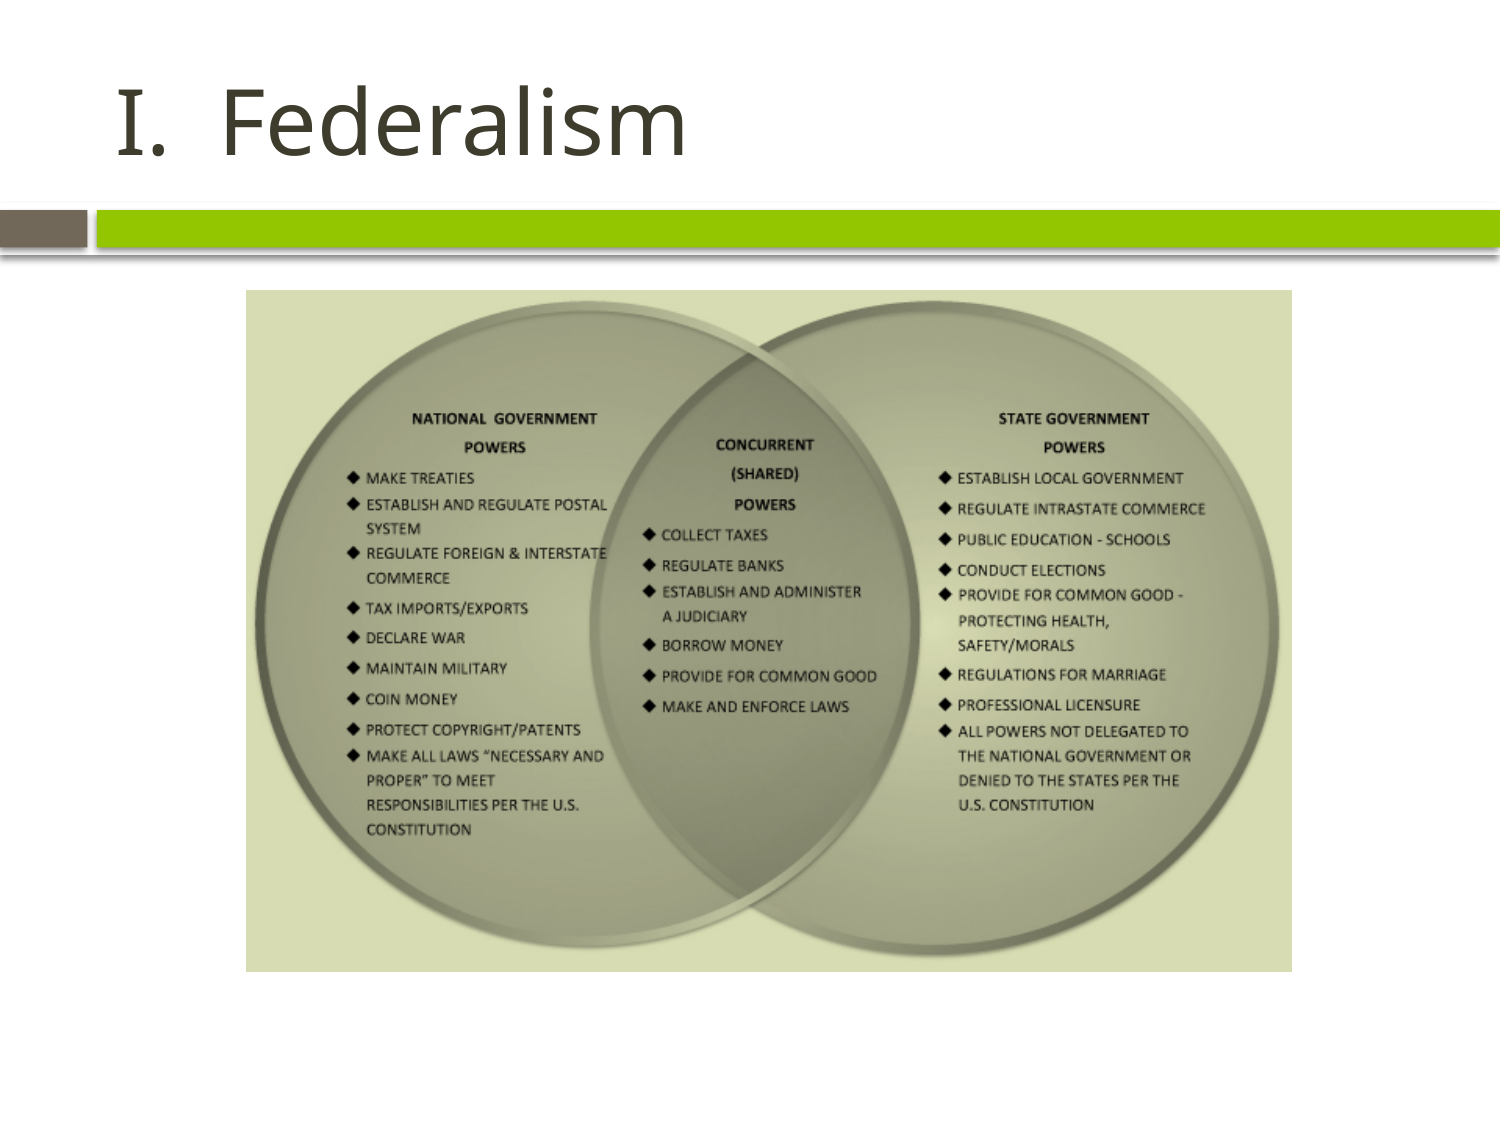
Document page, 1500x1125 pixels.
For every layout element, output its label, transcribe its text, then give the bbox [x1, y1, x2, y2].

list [246, 290, 1293, 973]
title I. Federalism [100, 37, 1438, 200]
